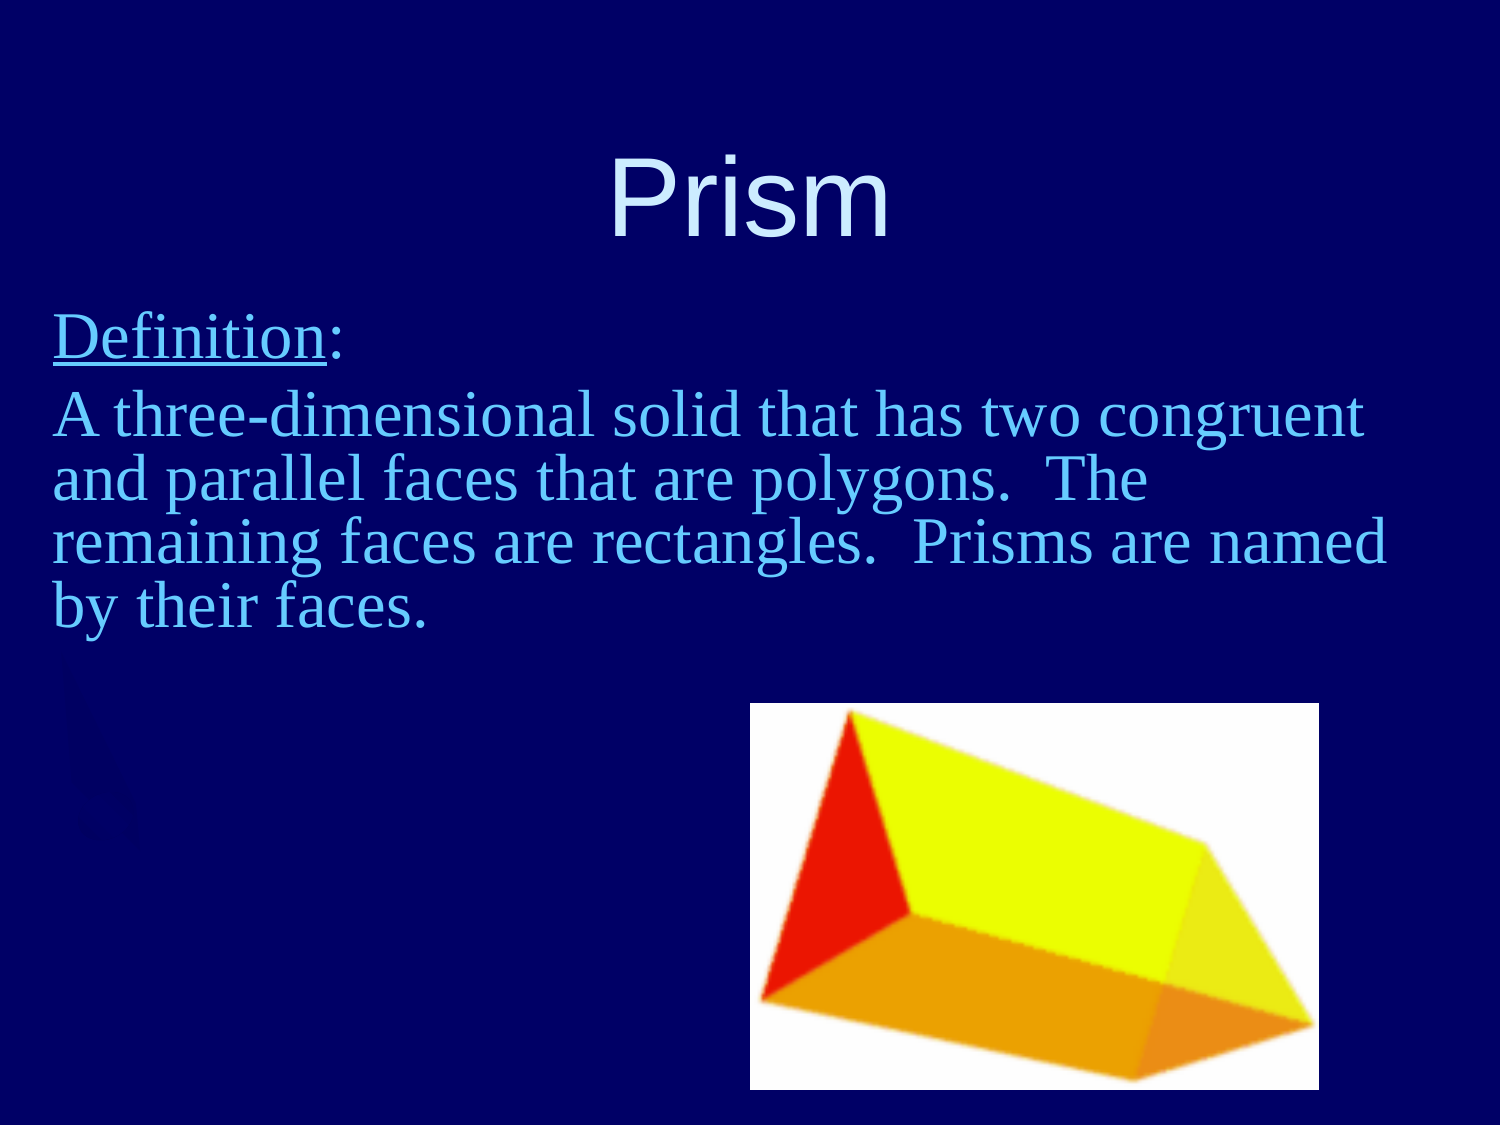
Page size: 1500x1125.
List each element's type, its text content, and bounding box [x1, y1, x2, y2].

picture [749, 703, 1319, 1090]
subtitle Definition: A three-dimensional solid that has two congruent and parallel faces that are polygons. The remaining faces are rectangles. Prisms are named by their faces. [37, 299, 1413, 588]
title Prism [112, 24, 1388, 267]
